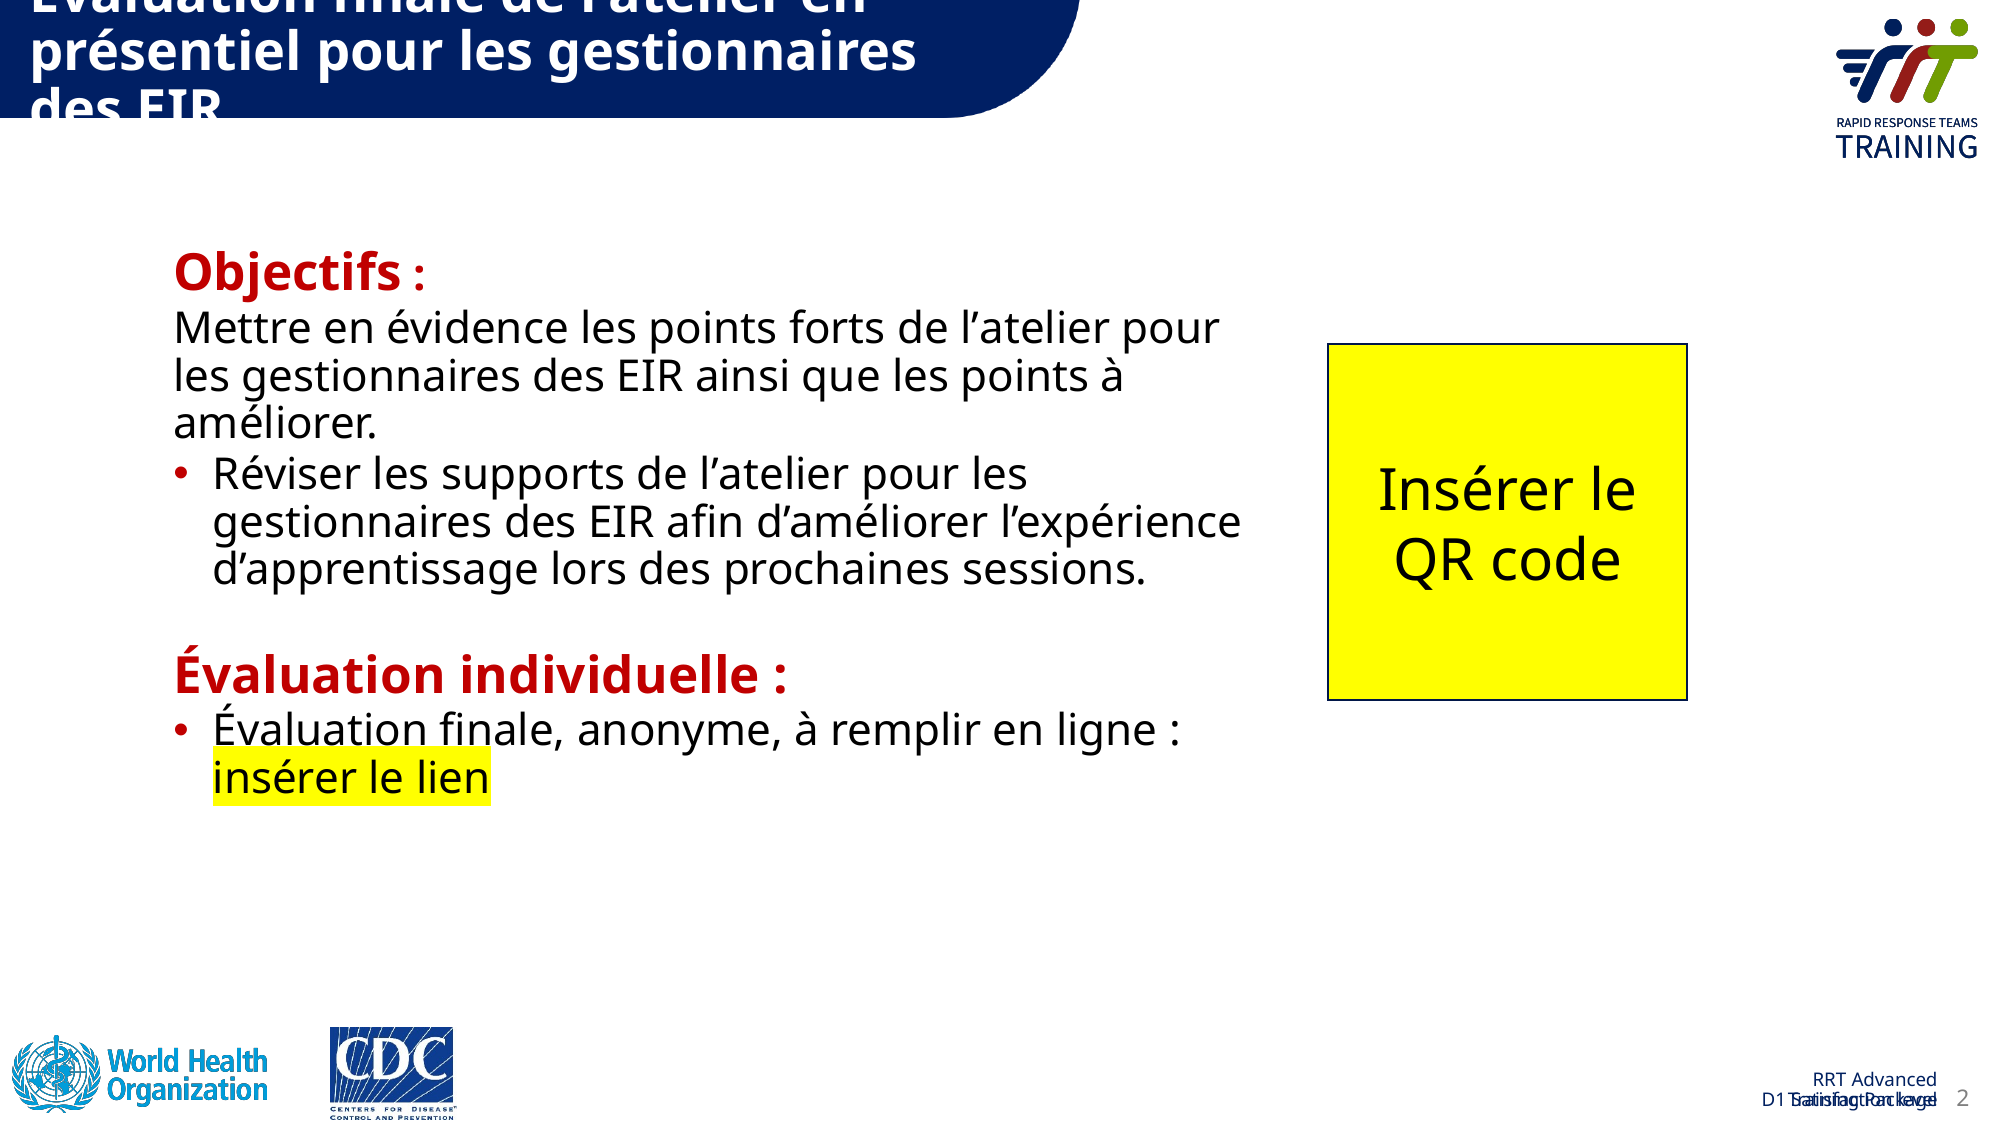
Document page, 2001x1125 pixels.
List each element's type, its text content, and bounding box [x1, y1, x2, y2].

title Évaluation finale de lʼatelier en présentiel pour les gestionnaires des EIR [21, 0, 1034, 107]
picture [1835, 19, 1978, 167]
picture [59, 1035, 267, 1113]
list Objectifs : Mettre en évidence les points forts de lʼatelier pour les gestionnaires des EIR ainsi que les points à améliorer. Réviser les supports de lʼatelier pour les gestionnaires des EIR afin d’améliorer l’expérience d’apprentissage lors des prochaines sessions. Évaluation individuelle : Évaluation finale, anonyme, à remplir en ligne : insérer le lien [165, 238, 1258, 864]
picture [0, 0, 1081, 118]
picture [36, 1088, 78, 1105]
picture [22, 1062, 26, 1077]
picture [40, 1062, 47, 1070]
picture [330, 1027, 457, 1120]
picture [71, 1053, 90, 1091]
picture [12, 1035, 54, 1068]
picture [24, 1054, 36, 1087]
picture [34, 1054, 43, 1078]
picture [30, 1083, 37, 1091]
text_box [1327, 343, 1688, 701]
picture [50, 1108, 62, 1113]
picture [46, 1056, 54, 1062]
picture [12, 1083, 48, 1113]
